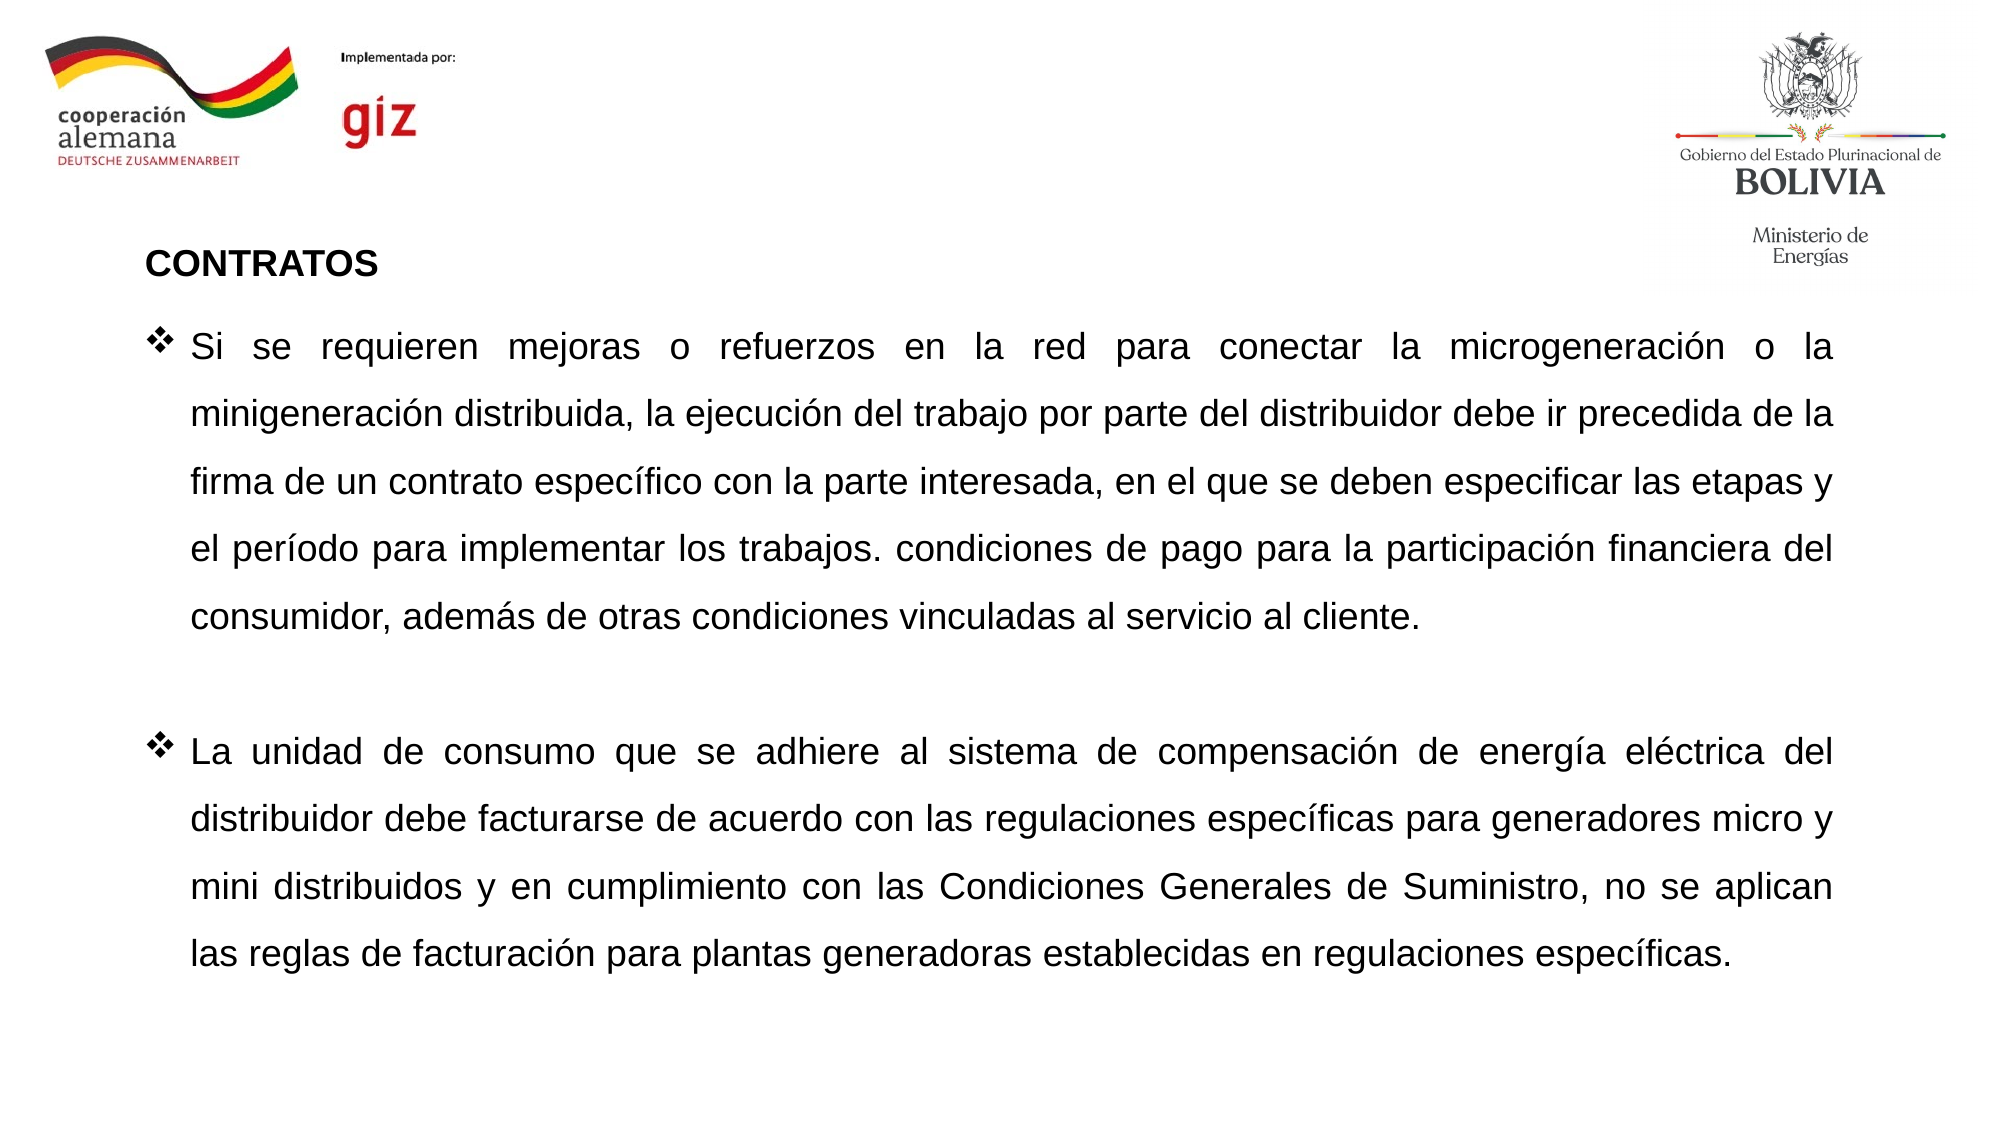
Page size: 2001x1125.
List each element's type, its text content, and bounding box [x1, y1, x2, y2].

picture [16, 0, 483, 199]
text_box Si se requieren mejoras o refuerzos en la red para conectar la microgeneración o la minigeneración distribuida, la ejecución del trabajo por parte del distribuidor debe ir precedida de la firma de un contrato específico con la parte interesada, en el que se deben especificar las etapas y el período para implementar los trabajos. condiciones de pago para la participación financiera del consumidor, además de otras condiciones vinculadas al servicio al cliente. La unidad de consumo que se adhiere al sistema de compensación de energía eléctrica del distribuidor debe facturarse de acuerdo con las regulaciones específicas para generadores micro y mini distribuidos y en cumplimiento con las Condiciones Generales de Suministro, no se aplican las reglas de facturación para plantas generadoras establecidas en regulaciones específicas. [128, 291, 1849, 1050]
picture [1643, 0, 1978, 296]
text_box CONTRATOS [130, 231, 394, 291]
